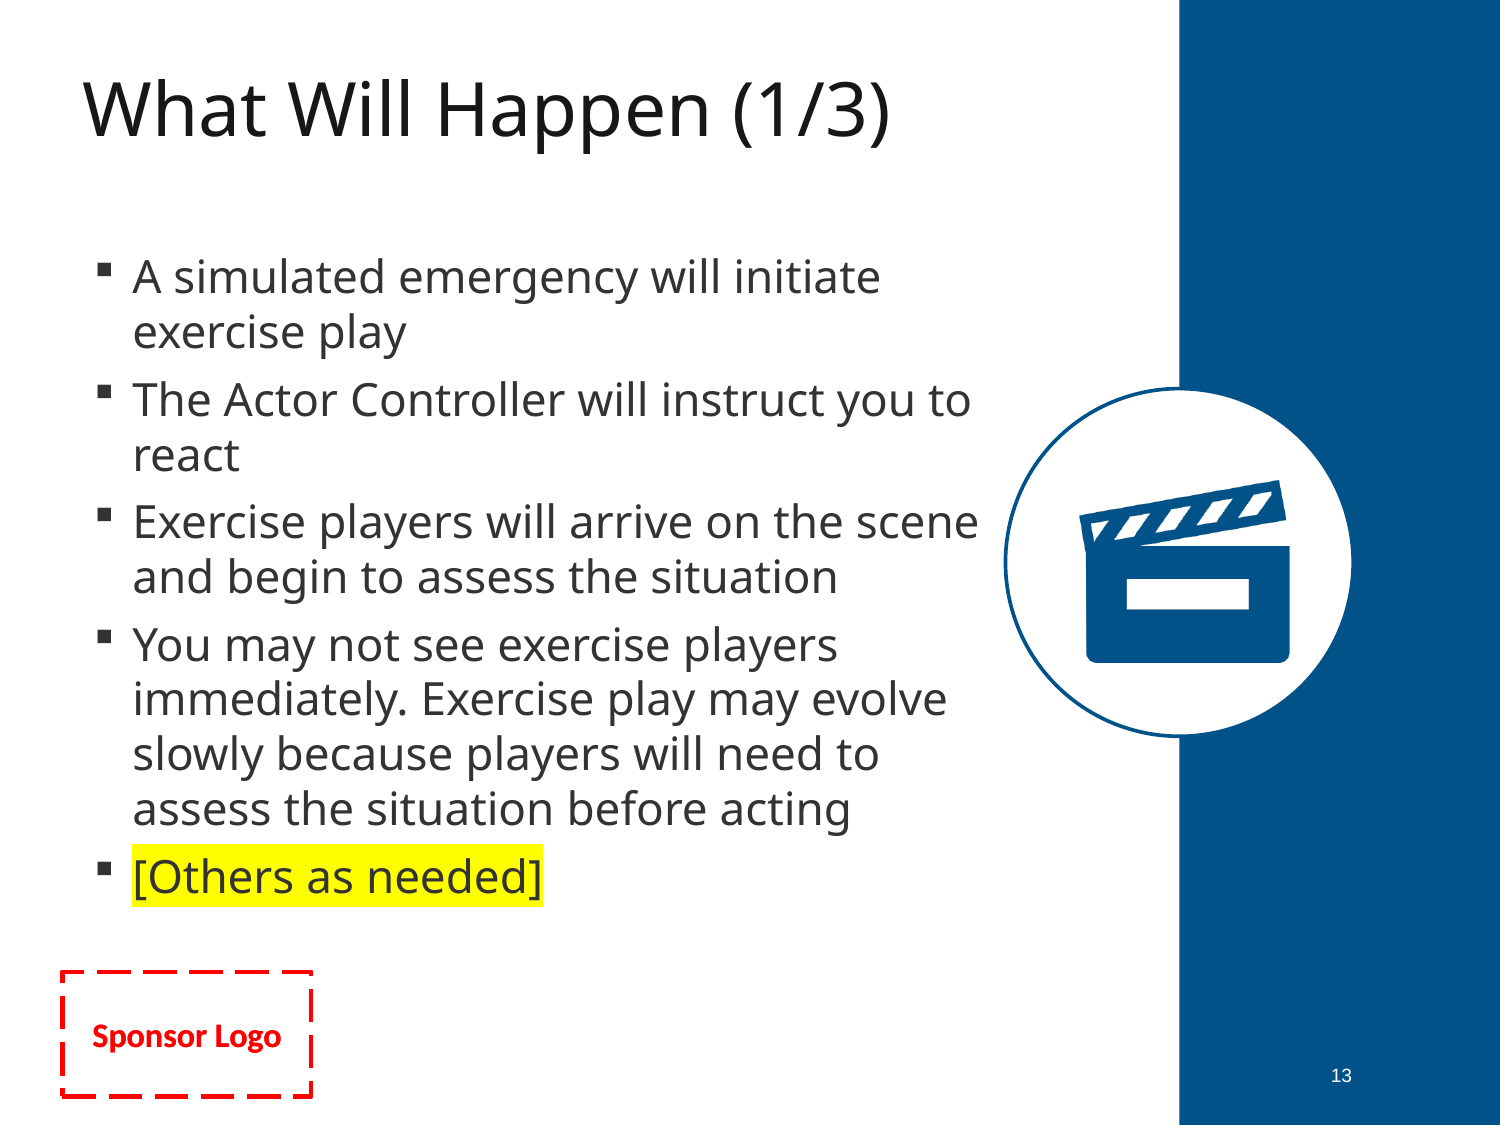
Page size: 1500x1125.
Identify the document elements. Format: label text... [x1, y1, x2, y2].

slide_number 13 [1242, 1052, 1368, 1098]
text_box [1072, 702, 1287, 739]
title What Will Happen (1/3) [67, 24, 988, 189]
list A simulated emergency will initiate exercise play The Actor Controller will instruct you to react Exercise players will arrive on the scene and begin to assess the situation You may not see exercise players immediately. Exercise play may evolve slowly because players will need to assess the situation before acting [Others as needed] [78, 188, 1025, 963]
picture [1062, 449, 1306, 693]
text_box [1177, 0, 1500, 1125]
text_box [1003, 386, 1356, 689]
